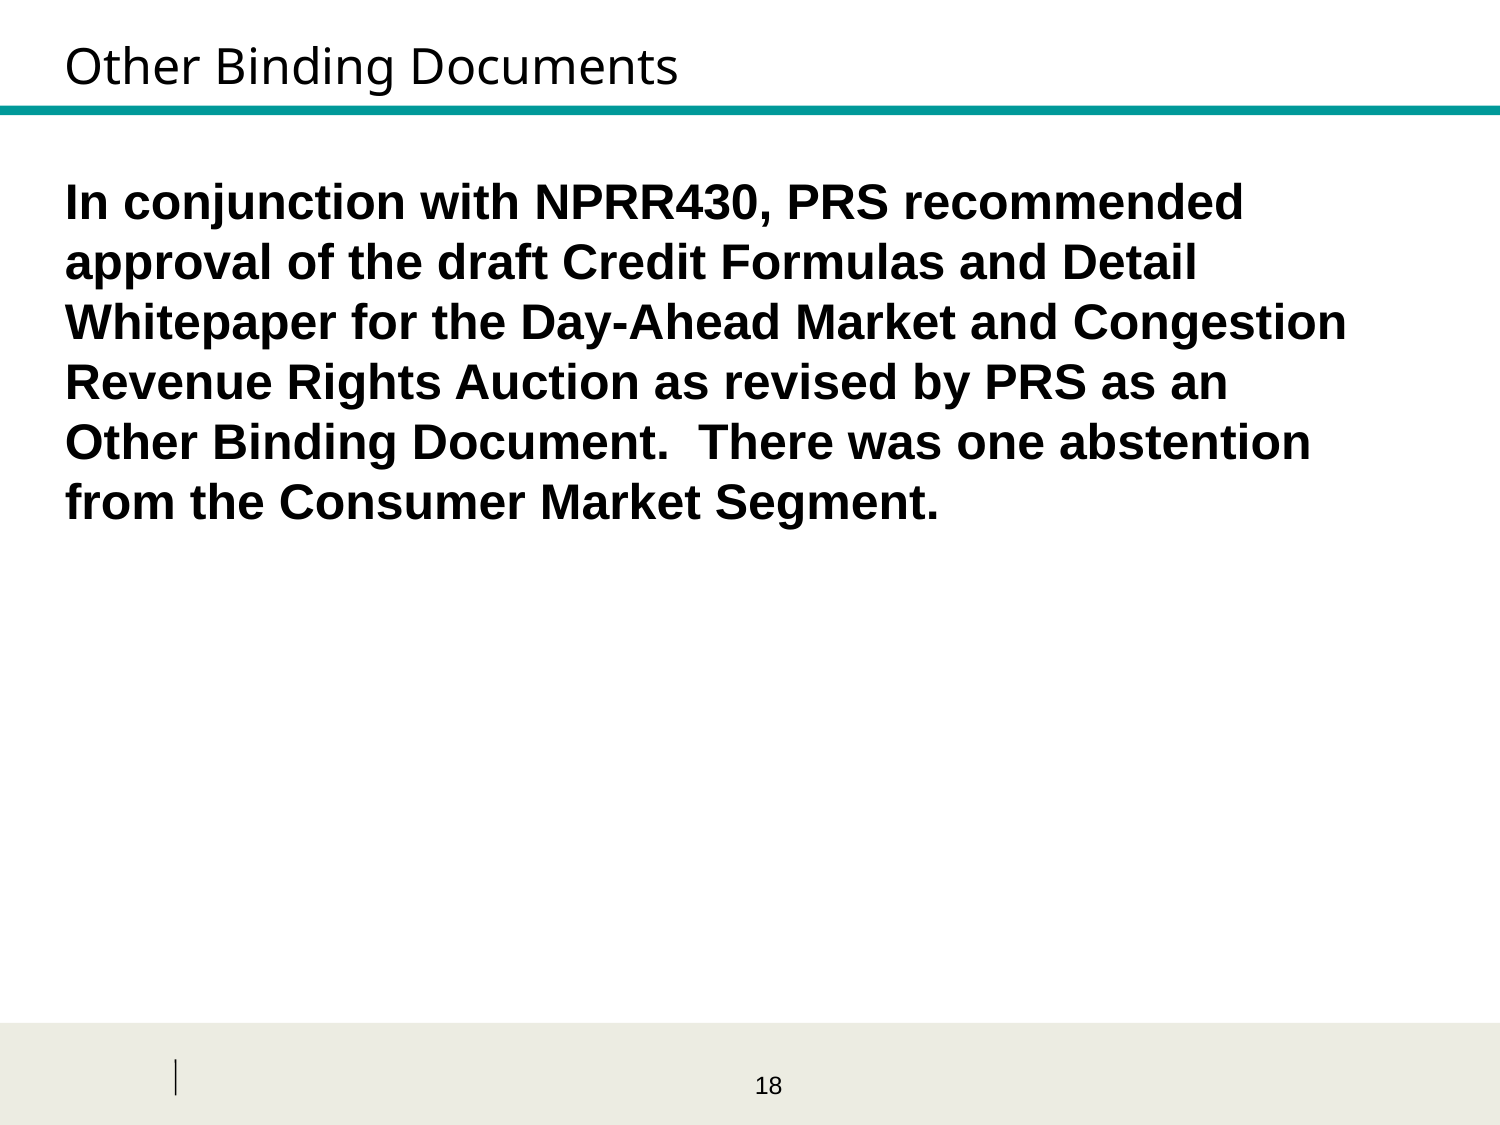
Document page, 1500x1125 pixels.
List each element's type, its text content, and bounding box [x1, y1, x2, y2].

text_box In conjunction with NPRR430, PRS recommended approval of the draft Credit Formulas and Detail Whitepaper for the Day-Ahead Market and Congestion Revenue Rights Auction as revised by PRS as an Other Binding Document. There was one abstention from the Consumer Market Segment. [49, 162, 1388, 1088]
text_box Other Binding Documents [49, 0, 1400, 130]
